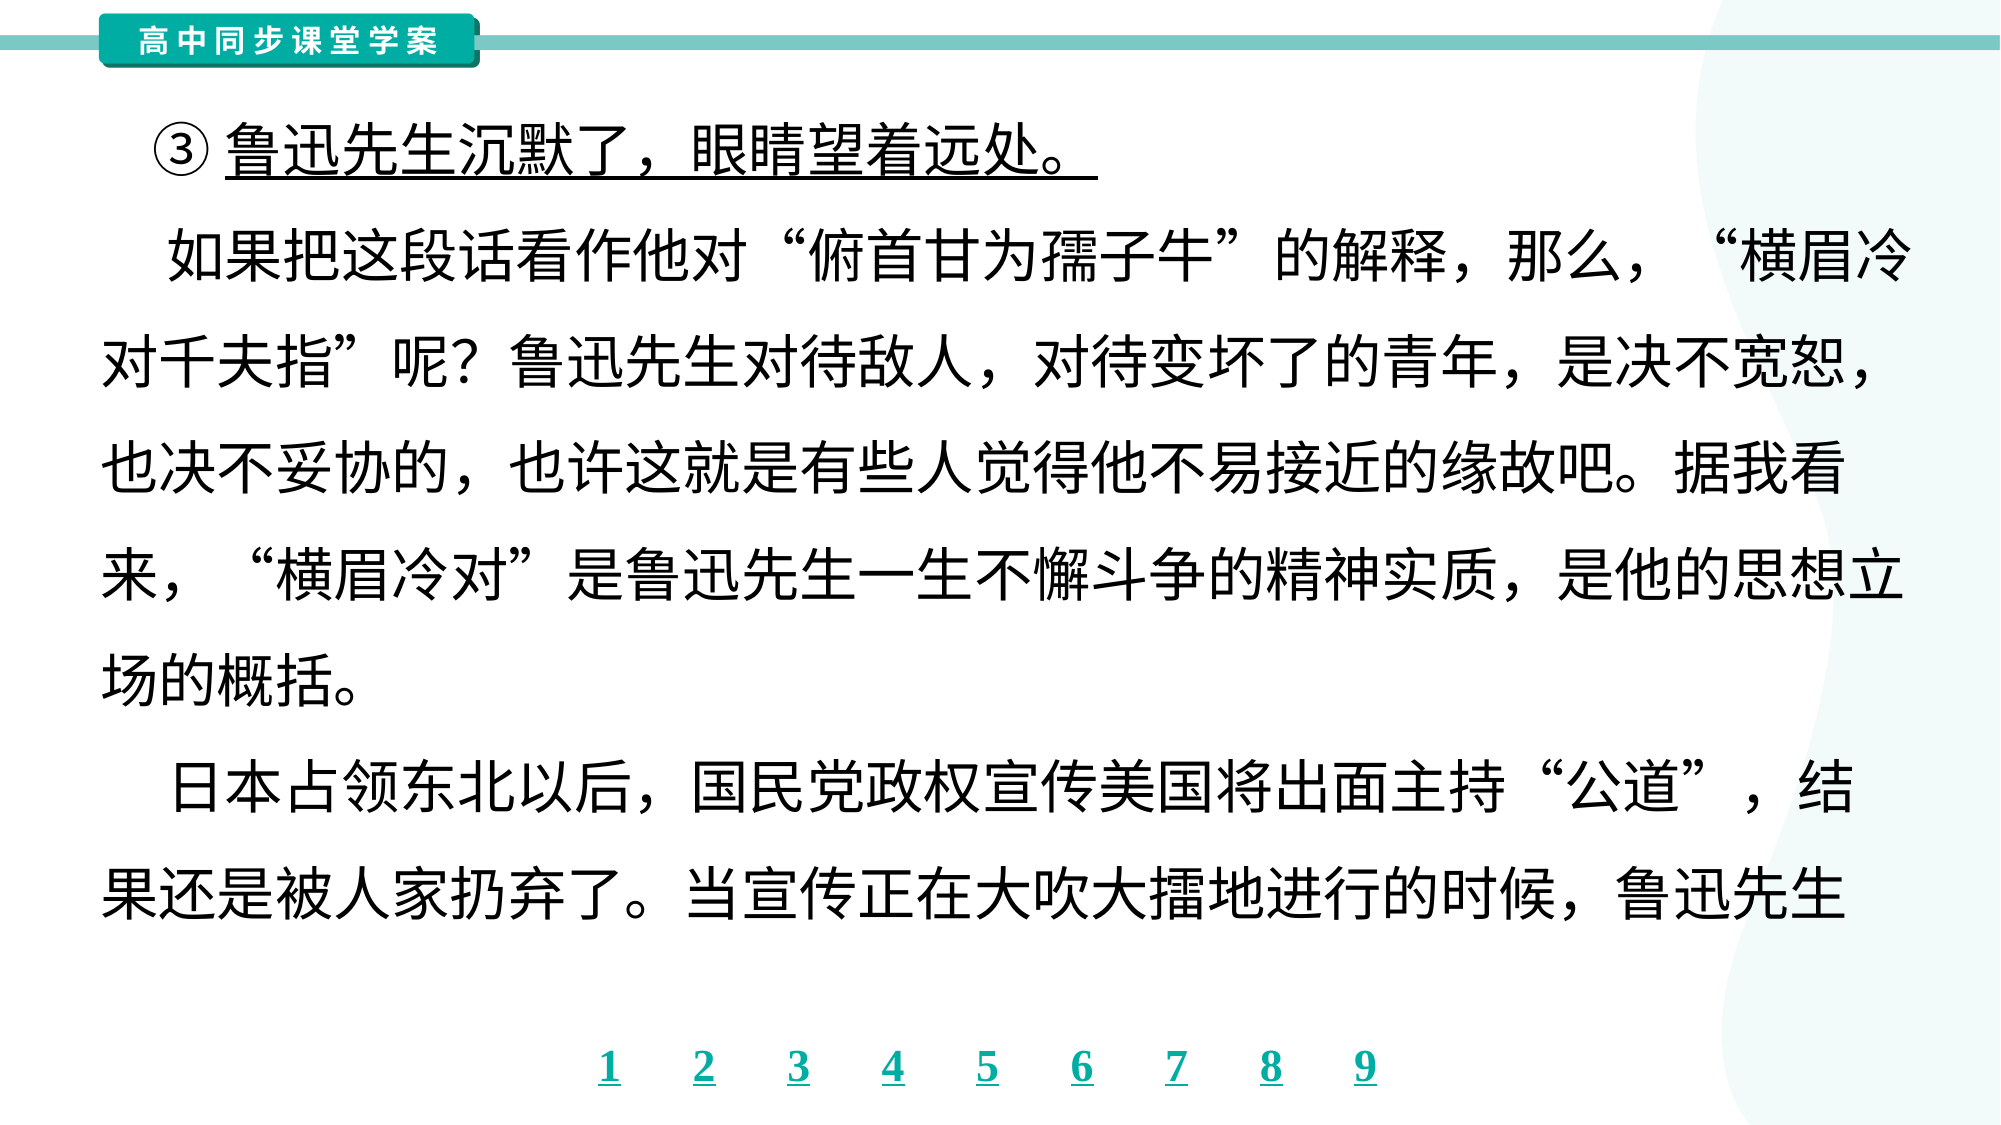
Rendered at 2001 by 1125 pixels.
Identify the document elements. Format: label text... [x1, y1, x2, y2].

picture [0, 0, 2000, 1125]
text_box ③鲁迅先生沉默了，眼睛望着远处。 如果把这段话看作他对“俯首甘为孺子牛”的解释，那么，“横眉冷 对千夫指”呢？鲁迅先生对待敌人，对待变坏了的青年，是决不宽恕， 也决不妥协的，也许这就是有些人觉得他不易接近的缘故吧。据我看 来，“横眉冷对”是鲁迅先生一生不懈斗争的精神实质，是他的思想立 场的概括。 日本占领东北以后，国民党政权宣传美国将出面主持“公道”，结 果还是被人家扔弃了。当宣传正在大吹大擂地进行的时候，鲁迅先生 [100, 76, 1899, 927]
